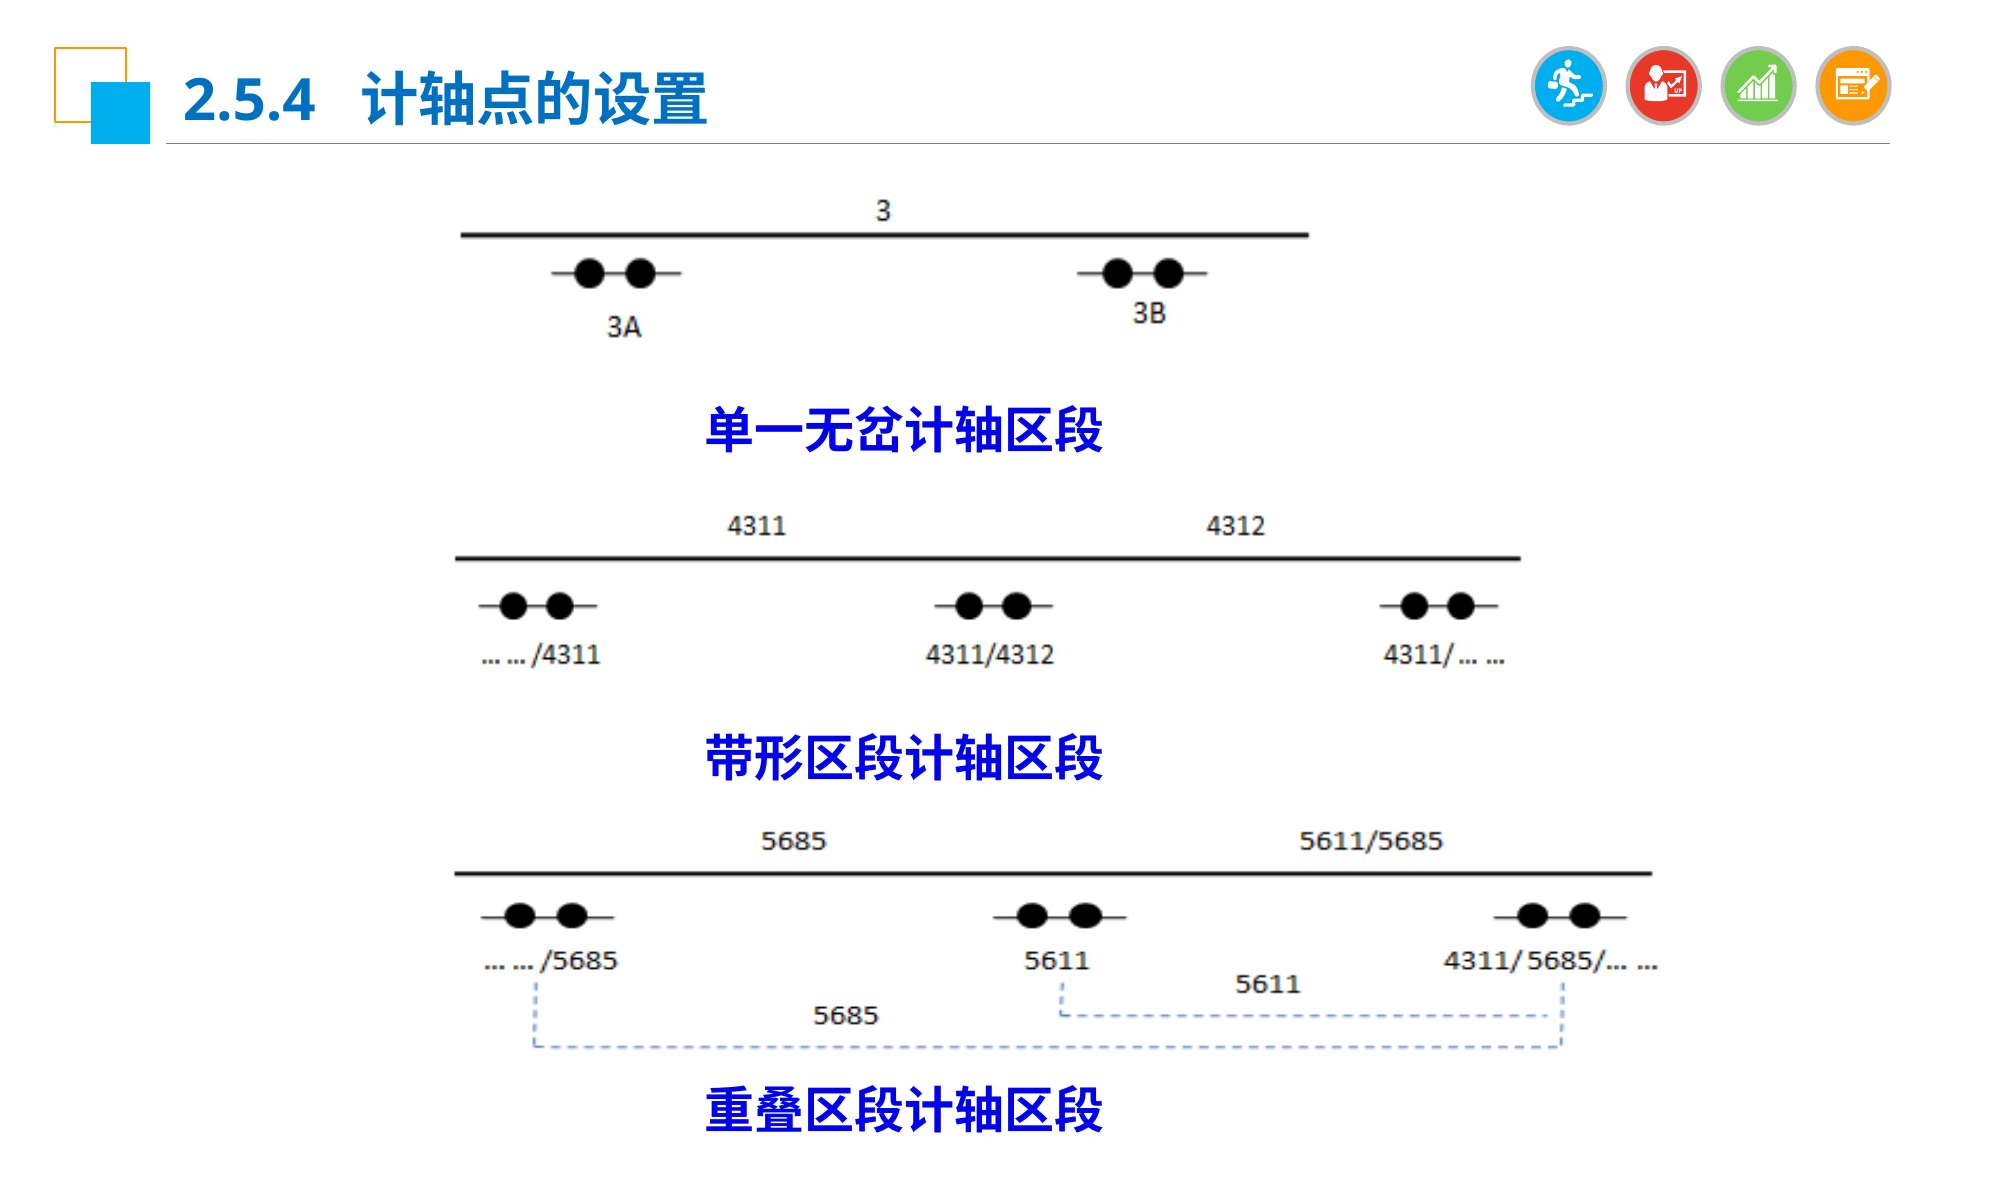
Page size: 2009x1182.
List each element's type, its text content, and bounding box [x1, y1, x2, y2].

picture [429, 168, 1345, 348]
text_box [0, 0, 2008, 75]
picture [441, 484, 1532, 697]
text_box 单一无岔计轴区段 [689, 391, 1120, 467]
text_box 带形区段计轴区段 [689, 719, 1120, 795]
text_box 2.5.4 计轴点的设置 [162, 75, 731, 142]
text_box 重叠区段计轴区段 [689, 1071, 1120, 1146]
picture [441, 813, 1673, 1060]
